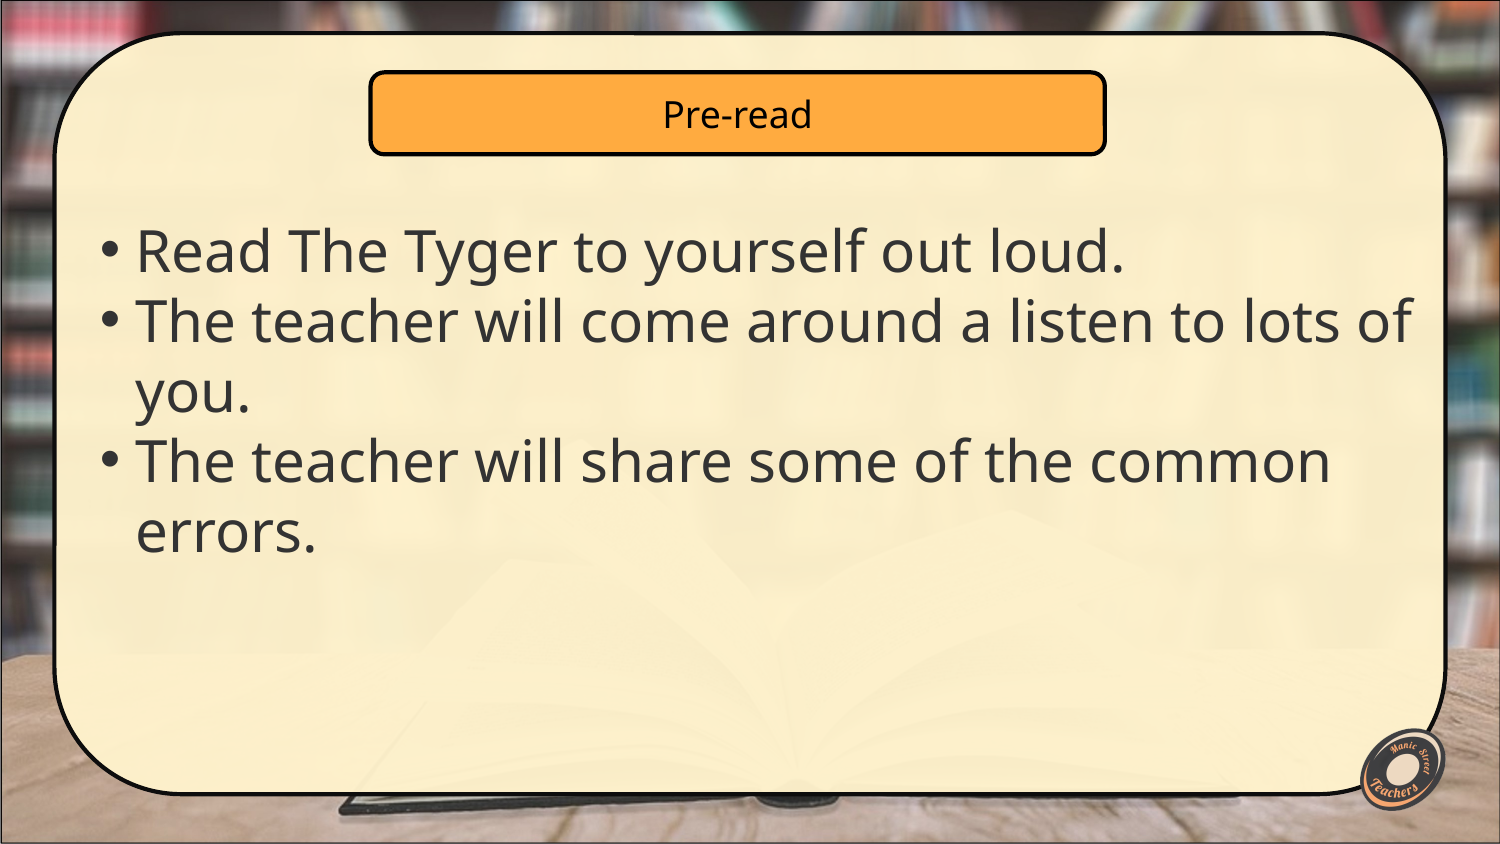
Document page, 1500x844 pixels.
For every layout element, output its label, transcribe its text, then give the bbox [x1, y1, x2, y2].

text_box Read The Tyger to yourself out loud. The teacher will come around a listen to lots of you. The teacher will share some of the common errors. [84, 198, 1462, 529]
text_box [52, 31, 1448, 797]
picture [0, 0, 1500, 844]
text_box Pre-read [368, 70, 1107, 157]
